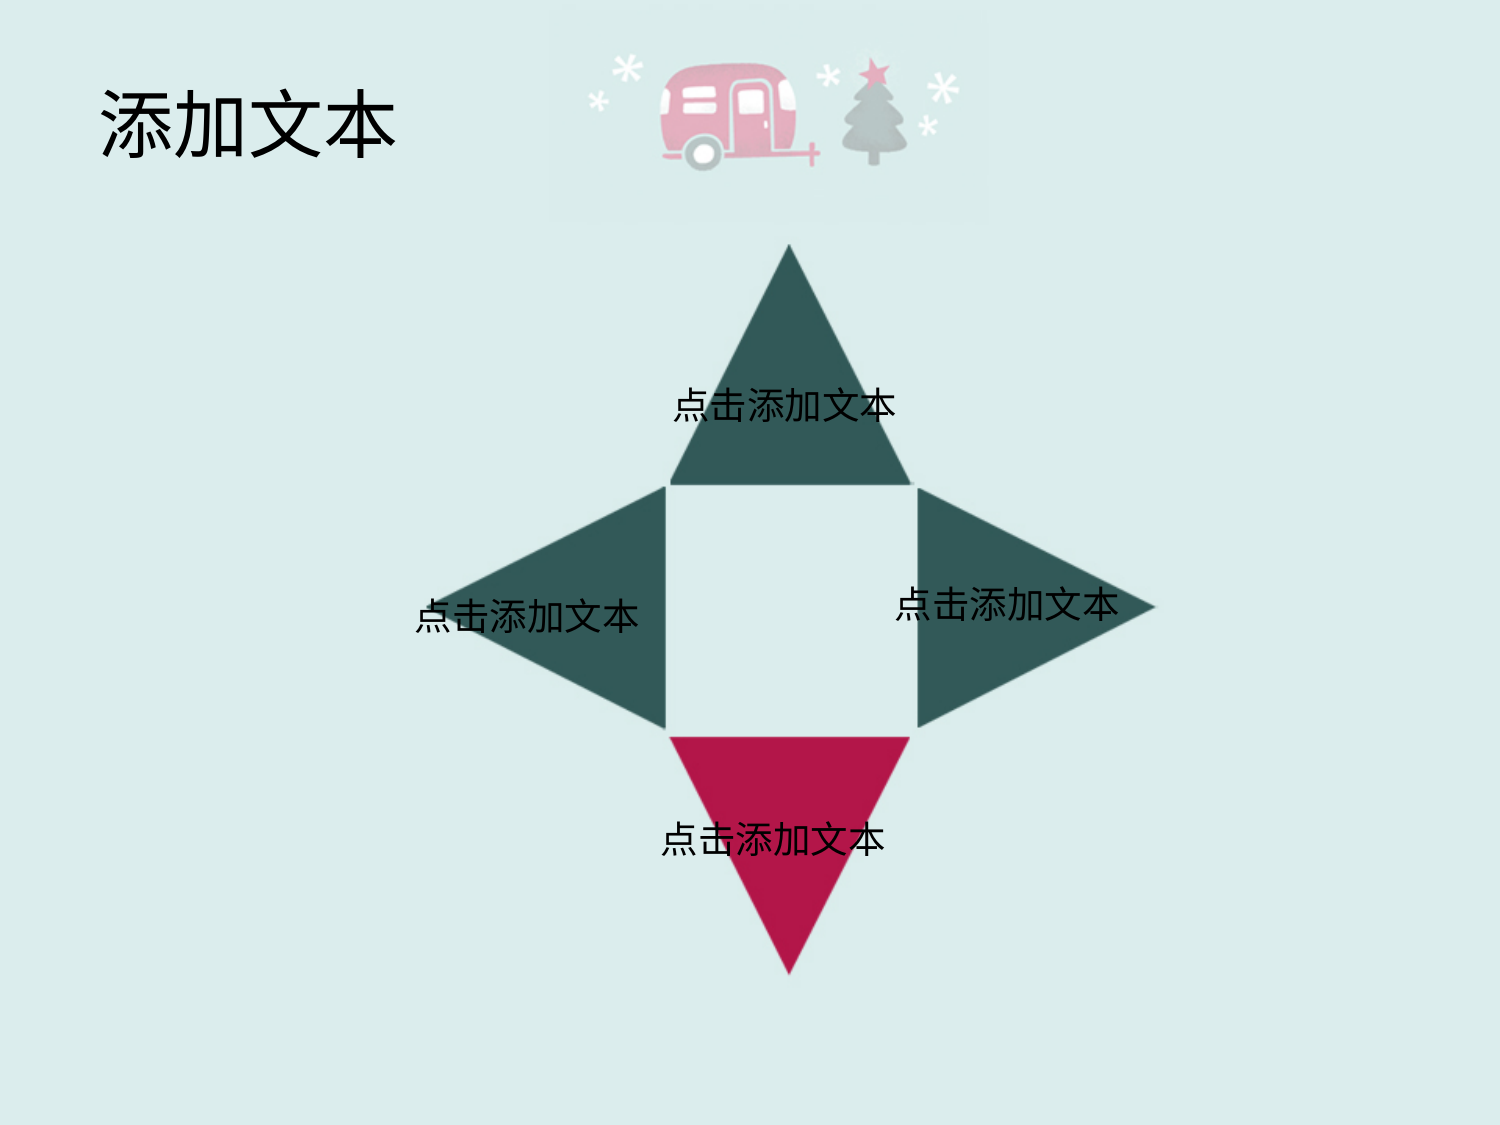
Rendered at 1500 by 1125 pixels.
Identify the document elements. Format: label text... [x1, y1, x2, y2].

picture [0, 0, 1500, 1125]
text_box 点击添加文本 [880, 574, 1135, 634]
text_box 点击添加文本 [645, 808, 901, 869]
text_box 添加文本 [83, 70, 414, 175]
text_box 点击添加文本 [399, 585, 655, 646]
text_box 点击添加文本 [657, 374, 913, 435]
